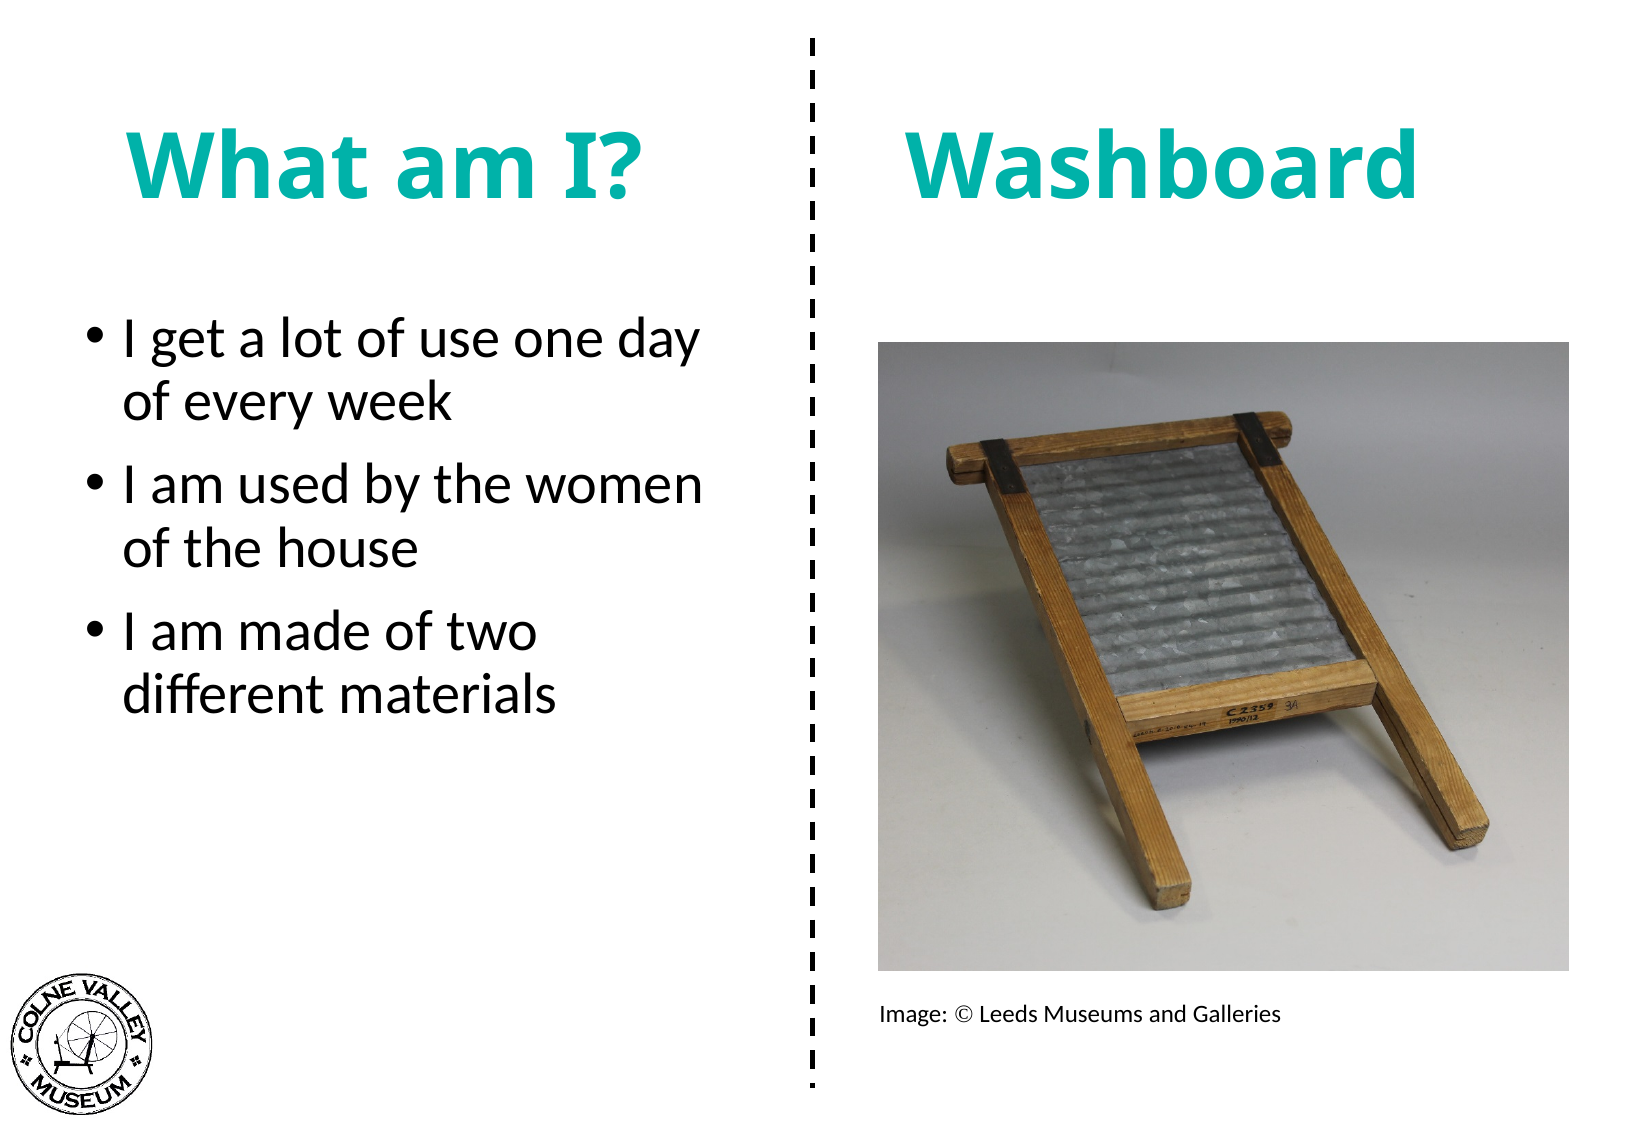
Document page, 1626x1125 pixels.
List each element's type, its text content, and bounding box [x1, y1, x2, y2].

list I get a lot of use one day of every week I am used by the women of the house I am made of two different materials [69, 299, 761, 1014]
text_box Washboard [890, 59, 1524, 278]
text_box Image:  Leeds Museums and Galleries [864, 990, 1415, 1036]
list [878, 342, 1569, 971]
text_box What am I? [111, 59, 745, 278]
picture [0, 965, 158, 1125]
